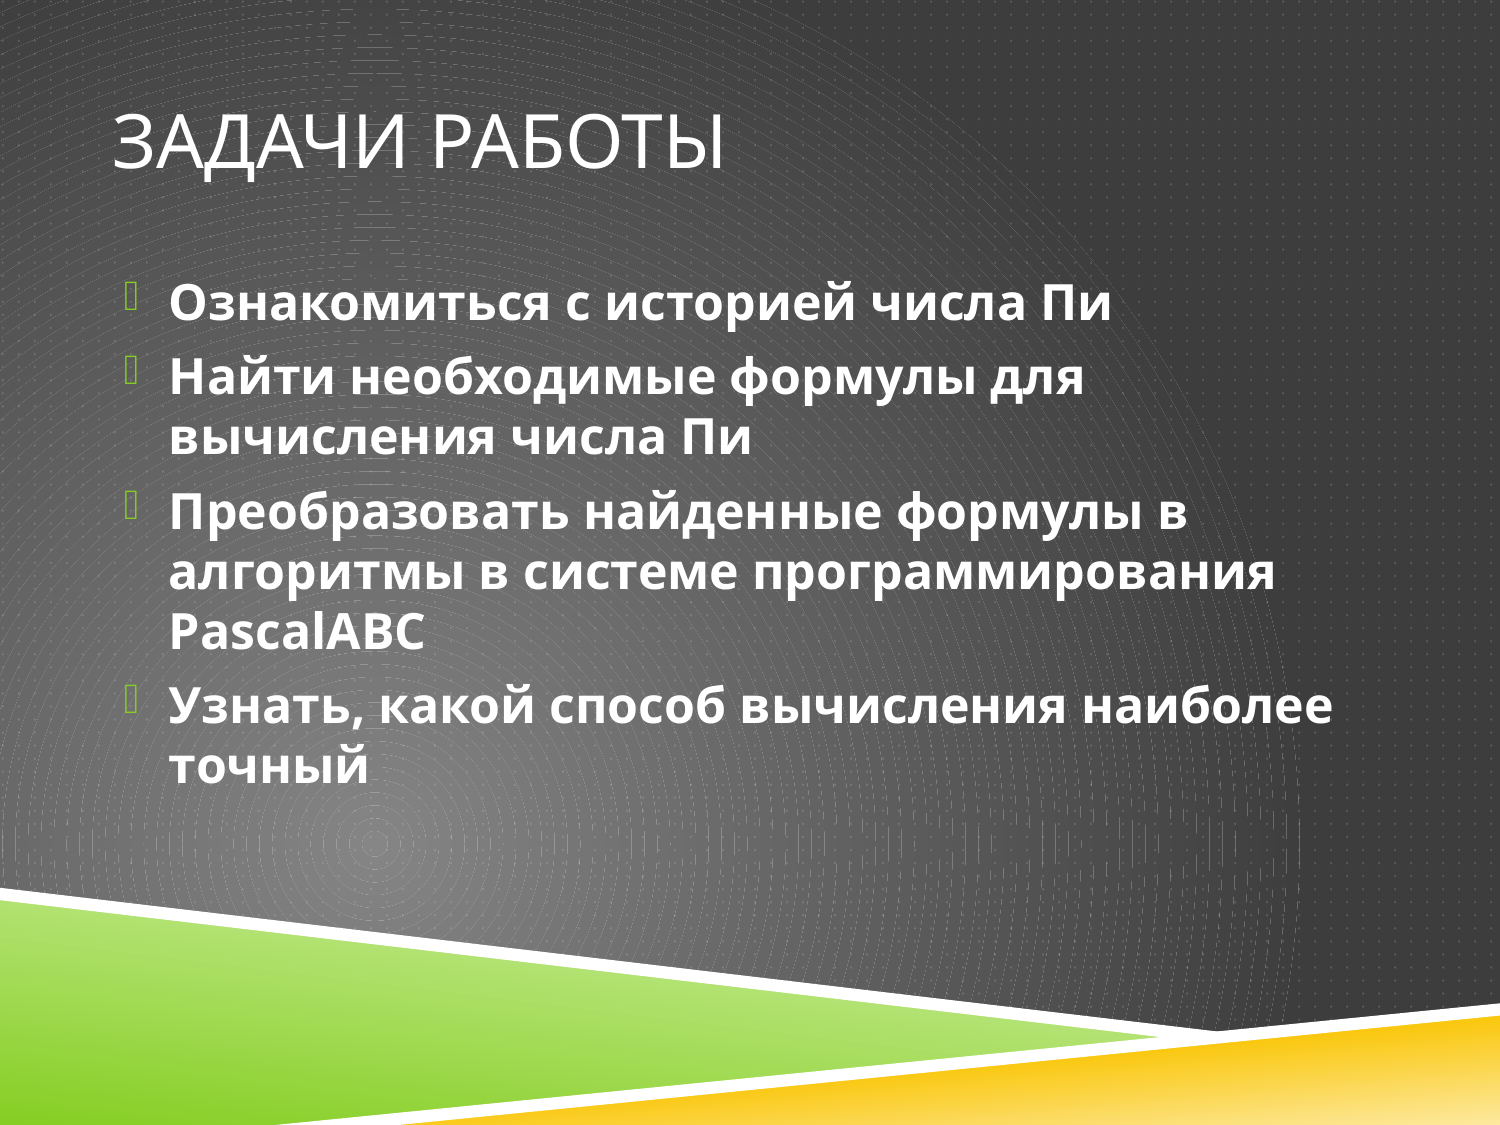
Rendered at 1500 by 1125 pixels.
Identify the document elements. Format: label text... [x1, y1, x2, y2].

title Задачи работы [112, 45, 1388, 233]
list Ознакомиться с историей числа Пи Найти необходимые формулы для вычисления числа Пи Преобразовать найденные формулы в алгоритмы в системе программирования PascalABC Узнать, какой способ вычисления наиболее точный [112, 262, 1388, 875]
